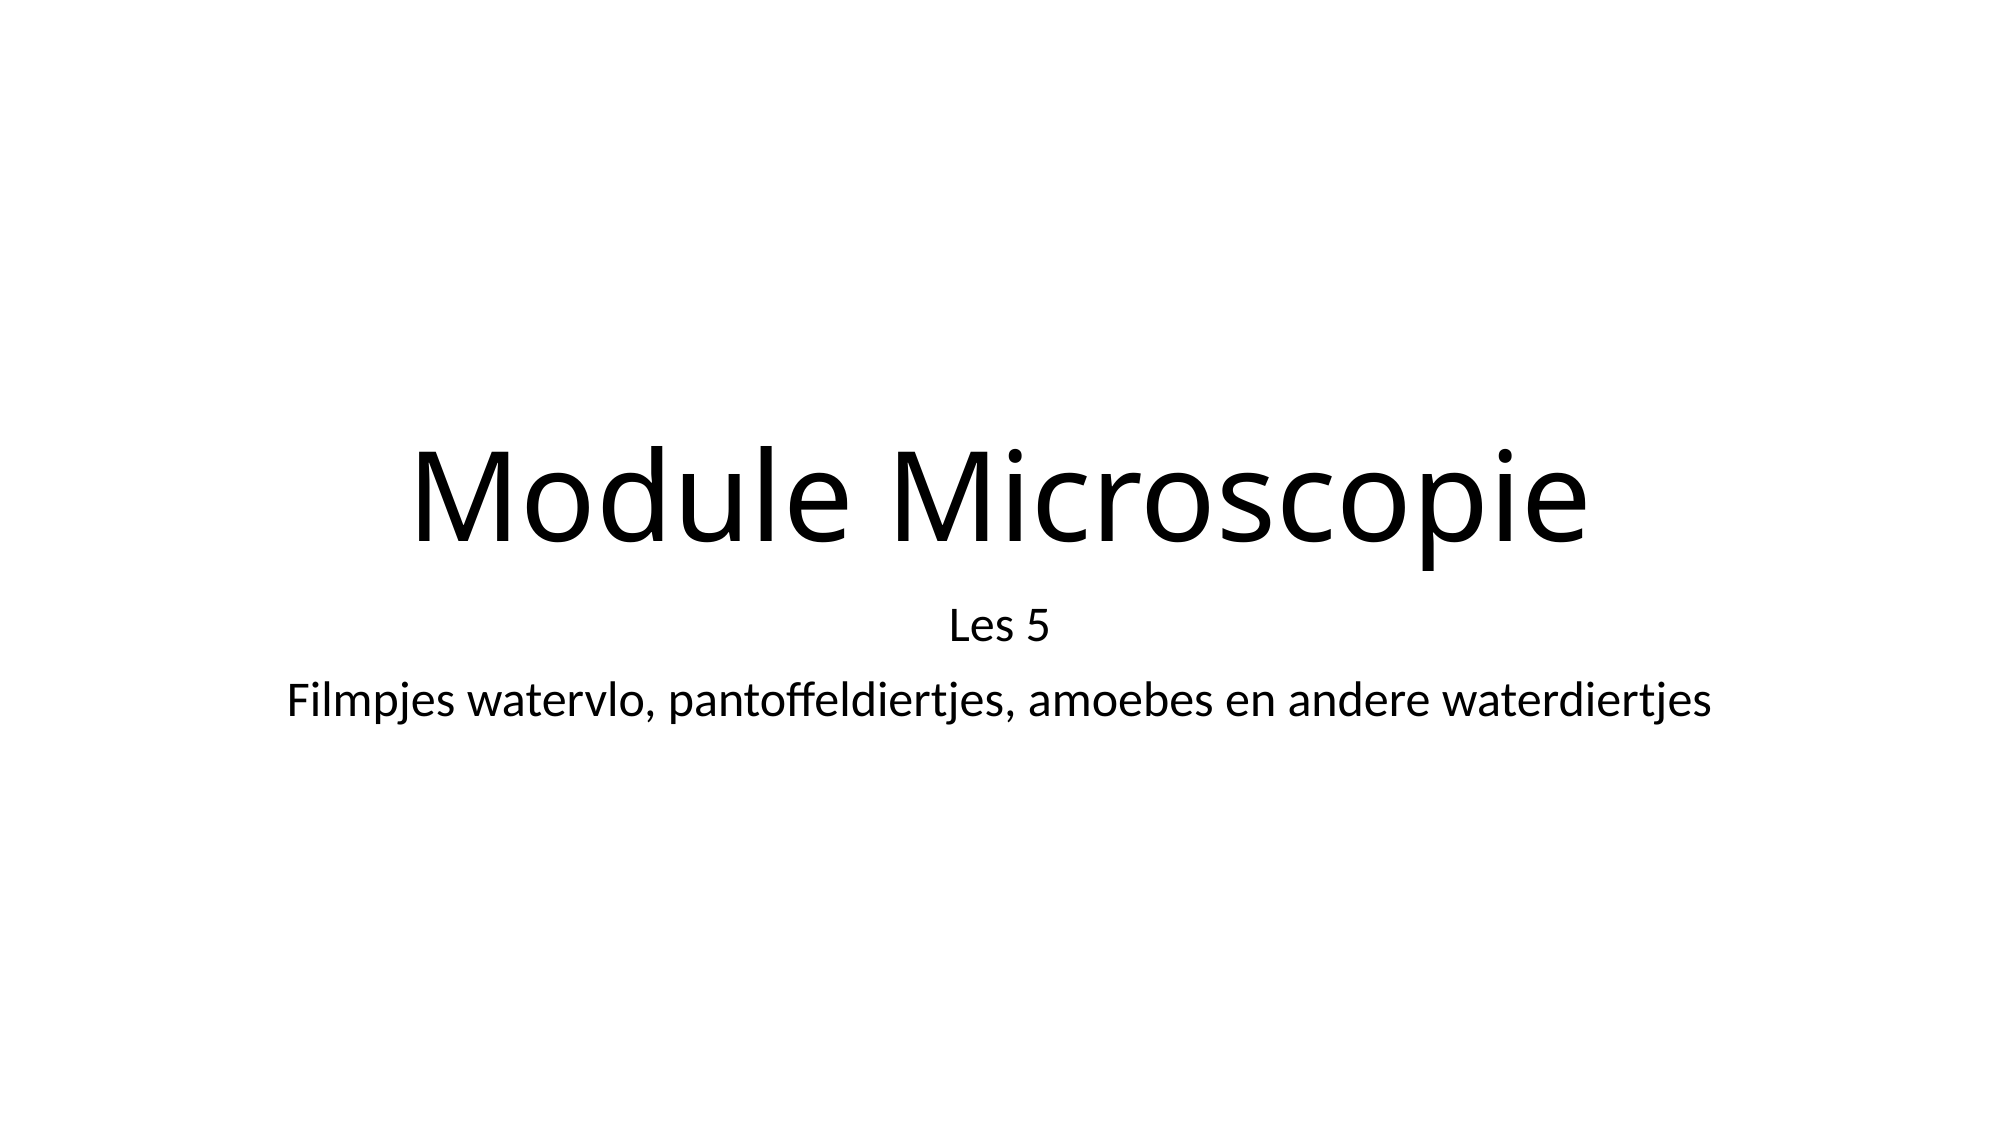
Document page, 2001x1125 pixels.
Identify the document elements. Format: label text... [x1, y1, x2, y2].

title Module Microscopie [249, 184, 1750, 576]
subtitle Les 5 Filmpjes watervlo, pantoffeldiertjes, amoebes en andere waterdiertjes [249, 590, 1750, 863]
